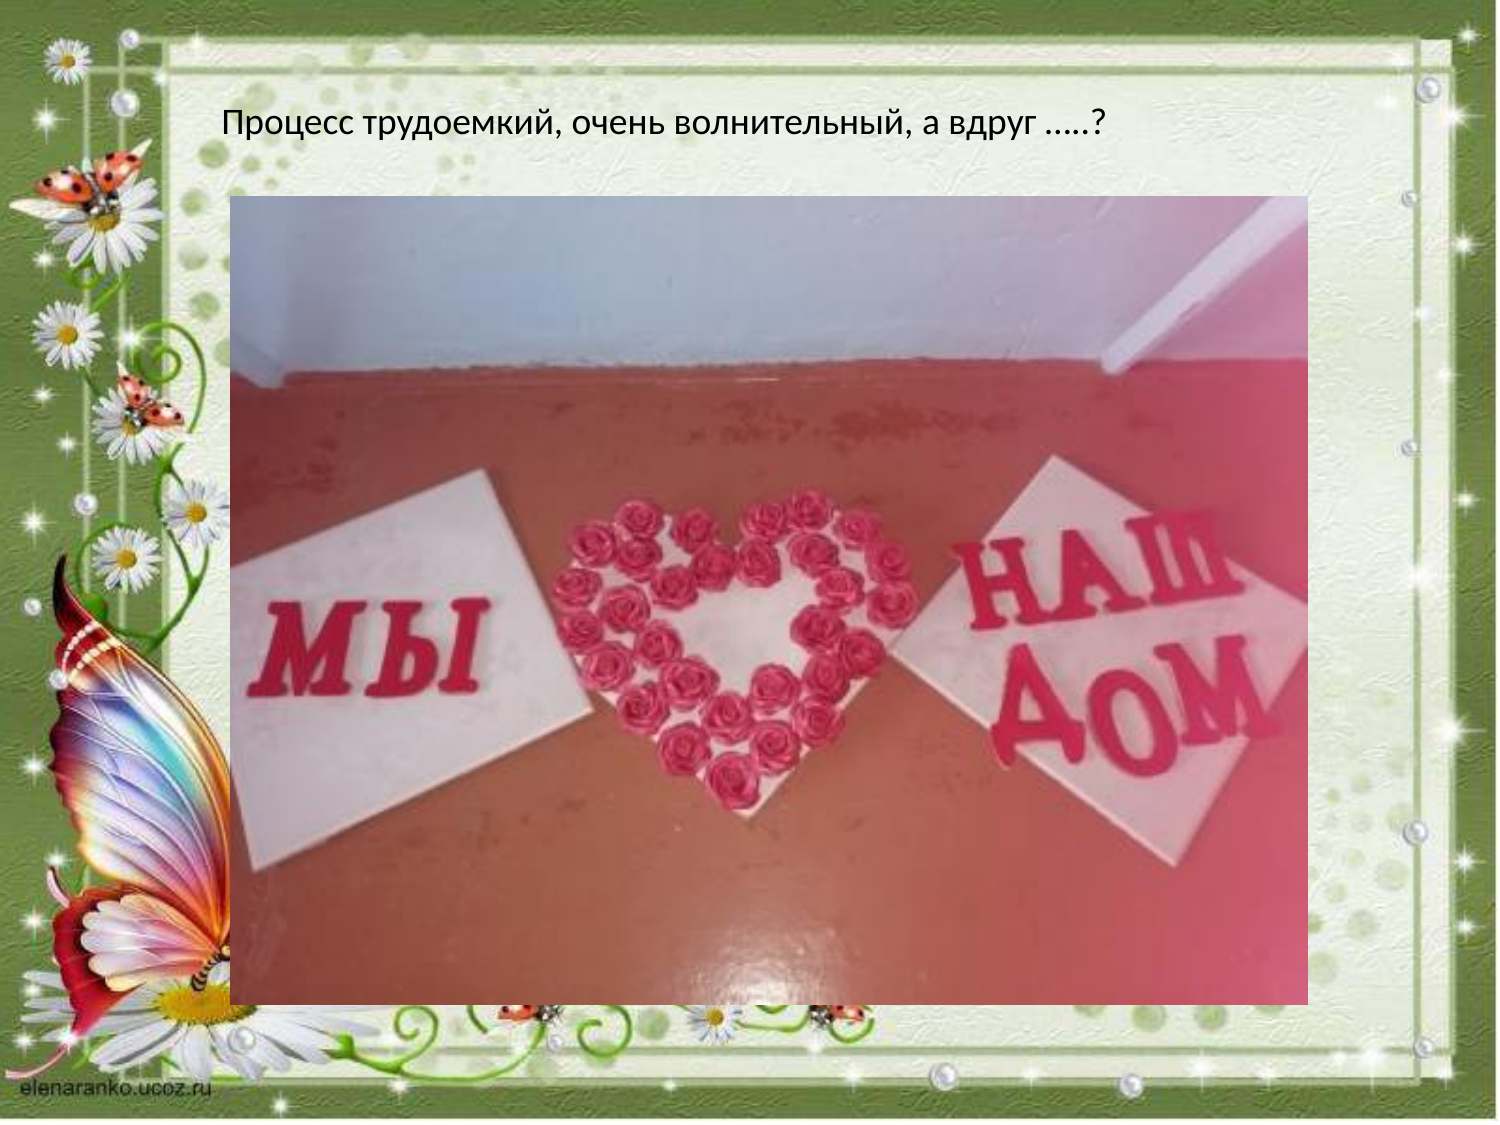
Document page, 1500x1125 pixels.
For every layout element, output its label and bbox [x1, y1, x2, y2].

list [0, 0, 1499, 1121]
list [229, 195, 1308, 1005]
